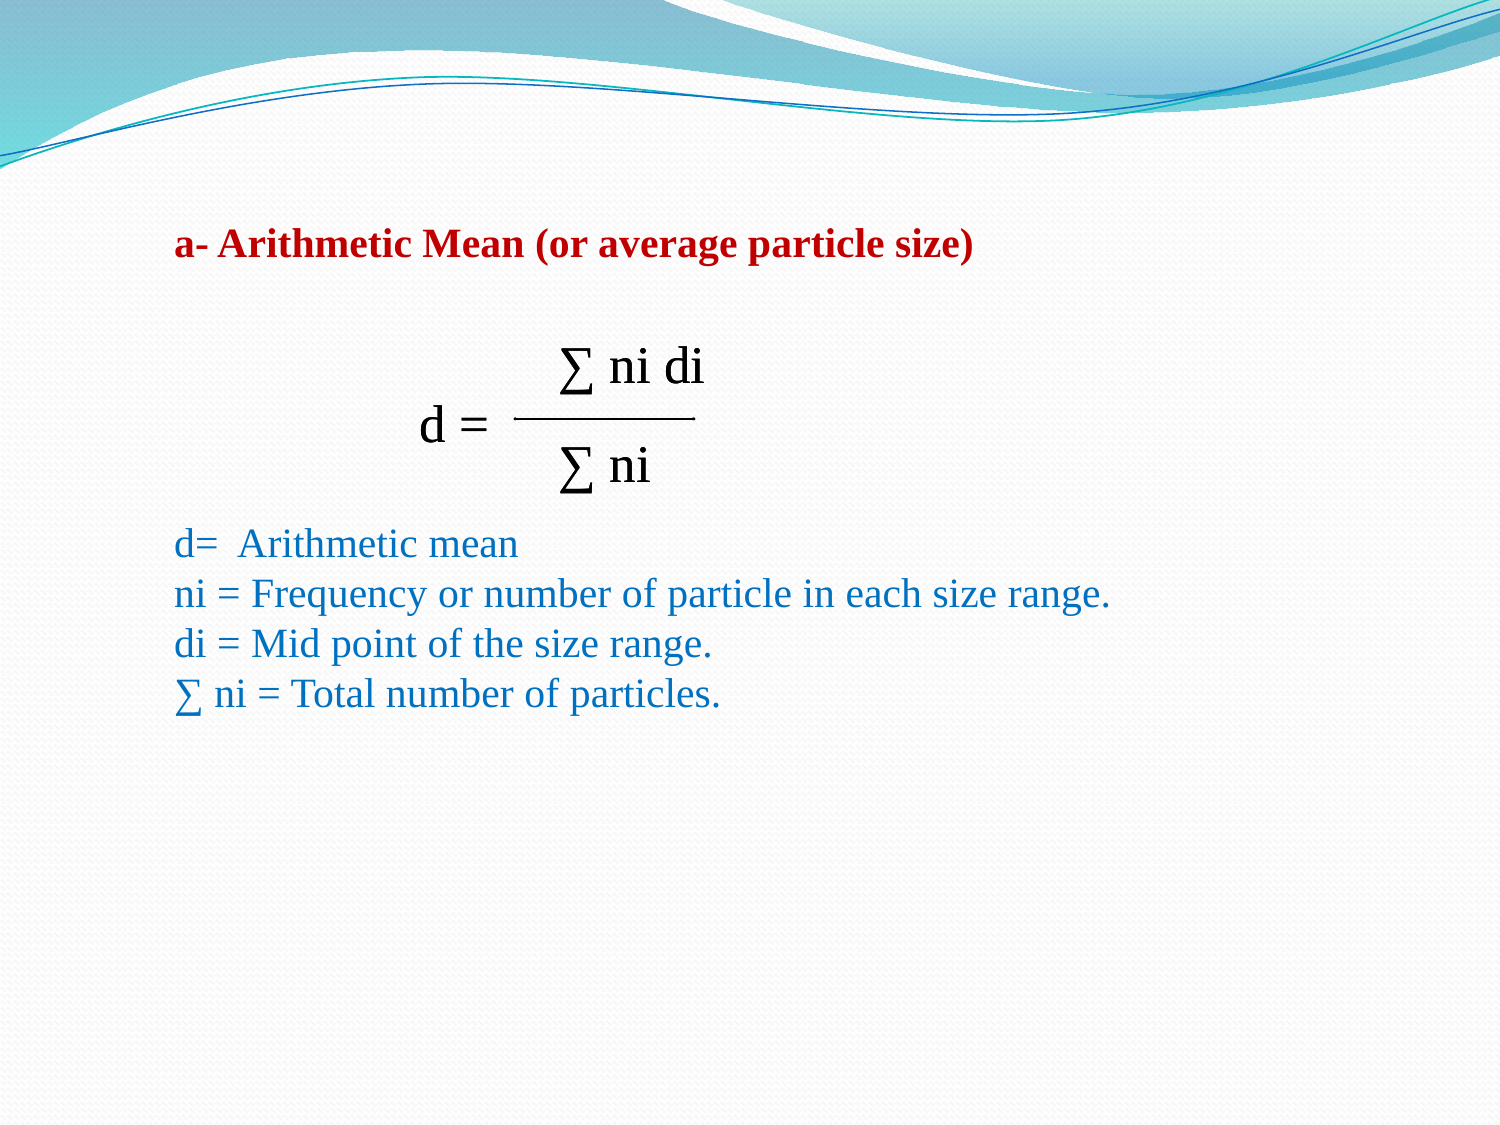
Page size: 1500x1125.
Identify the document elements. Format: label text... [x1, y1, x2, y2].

text_box a- Arithmetic Mean (or average particle size) d= Arithmetic mean ni = Frequency or number of particle in each size range. di = Mid point of the size range. ∑ ni = Total number of particles. [159, 208, 1223, 774]
picture [395, 319, 857, 511]
